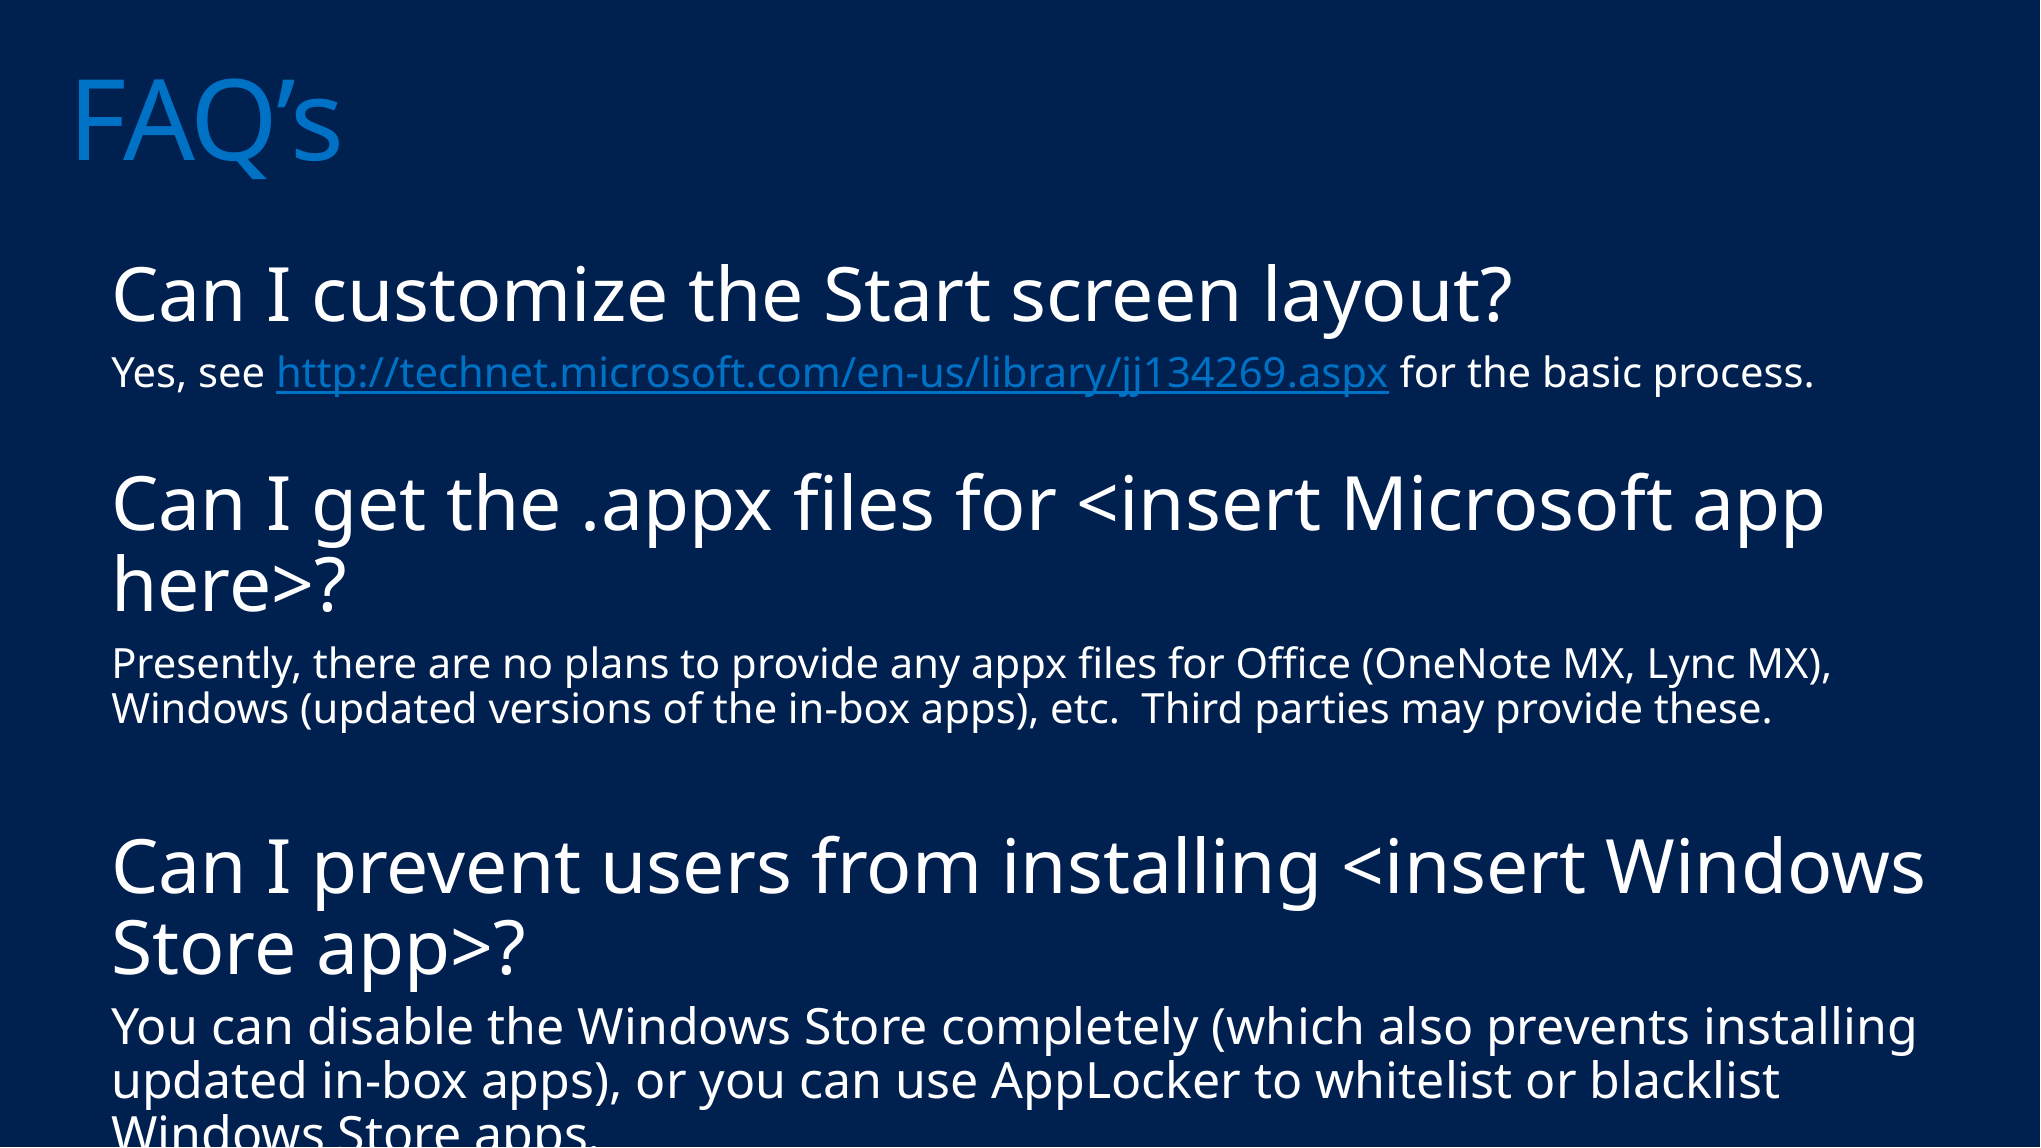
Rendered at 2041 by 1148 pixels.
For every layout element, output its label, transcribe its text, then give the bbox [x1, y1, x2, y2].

title FAQ’s [45, 48, 1996, 200]
list Can I customize the Start screen layout? Yes, see http://technet.microsoft.com/en-us/library/jj134269.aspx for the basic process. Can I get the .appx files for <insert Microsoft app here>? Presently, there are no plans to provide any appx files for Office (OneNote MX, Lync MX), Windows (updated versions of the in-box apps), etc. Third parties may provide these. Can I prevent users from installing <insert Windows Store app>? You can disable the Windows Store completely (which also prevents installing updated in-box apps), or you can use AppLocker to whitelist or blacklist Windows Store apps. [87, 242, 1953, 1031]
